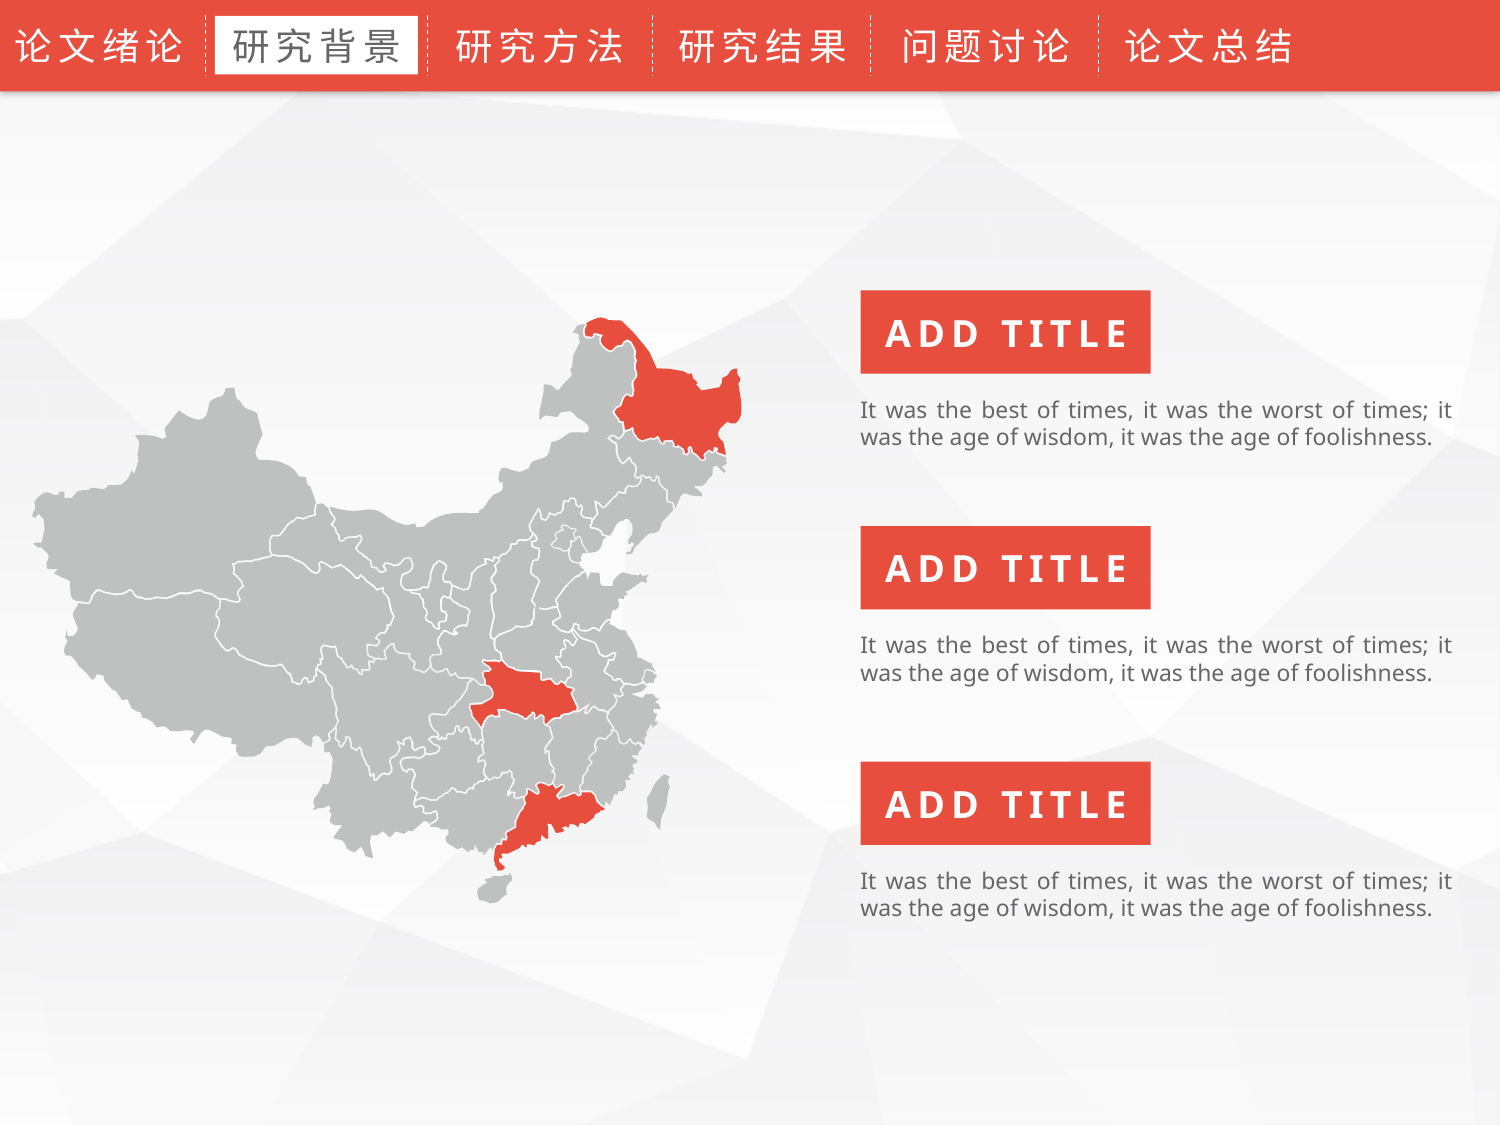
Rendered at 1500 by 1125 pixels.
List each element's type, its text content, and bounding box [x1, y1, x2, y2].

text_box 论文绪论 [206, 15, 211, 76]
text_box 研究背景 [213, 15, 420, 76]
text_box 研究结果 [871, 15, 876, 76]
text_box 研究方法 [440, 15, 652, 76]
text_box [0, 0, 1500, 92]
text_box 问题讨论 [886, 15, 1098, 76]
picture [0, 92, 1500, 1125]
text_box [32, 290, 1468, 930]
text_box 论文绪论 [0, 15, 205, 76]
text_box 研究结果 [663, 15, 870, 76]
text_box 论文总结 [1109, 15, 1322, 76]
